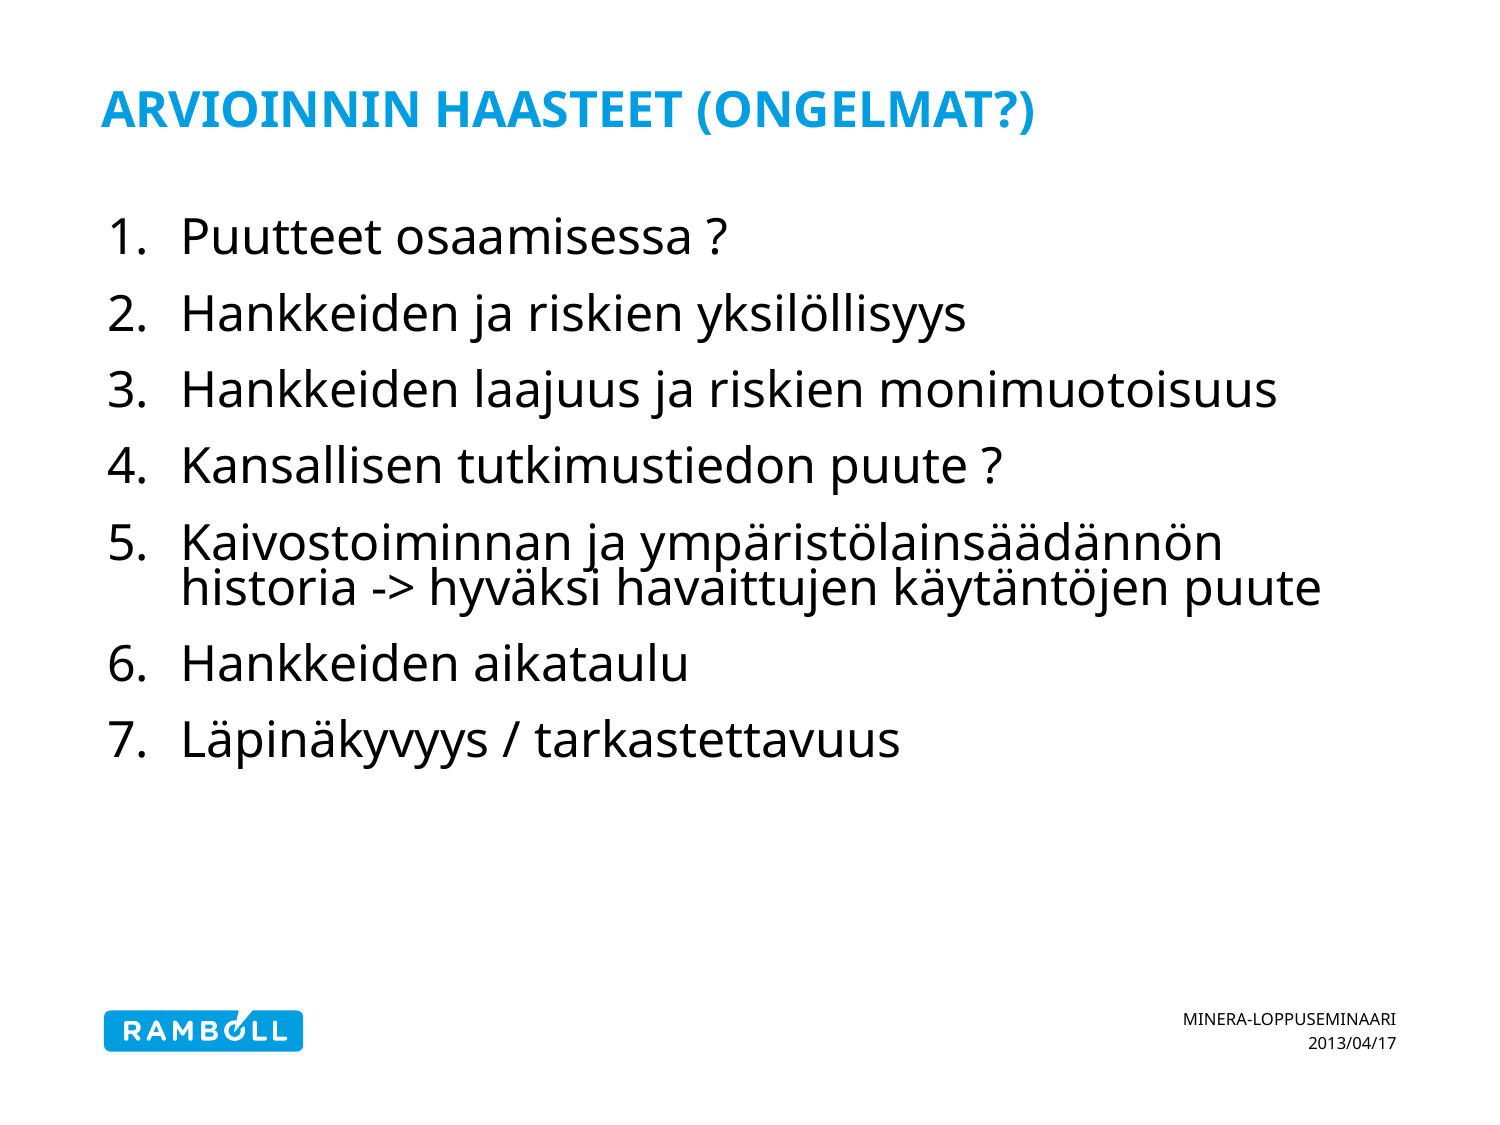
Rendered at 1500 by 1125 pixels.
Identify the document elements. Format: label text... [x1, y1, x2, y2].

list Puutteet osaamisessa ? Hankkeiden ja riskien yksilöllisyys Hankkeiden laajuus ja riskien monimuotoisuus Kansallisen tutkimustiedon puute ? Kaivostoiminnan ja ympäristölainsäädännön historia -> hyväksi havaittujen käytäntöjen puute Hankkeiden aikataulu Läpinäkyvyys / tarkastettavuus [101, 219, 1400, 937]
title Arvioinnin haasteet (ongelmat?) [101, 73, 1401, 198]
